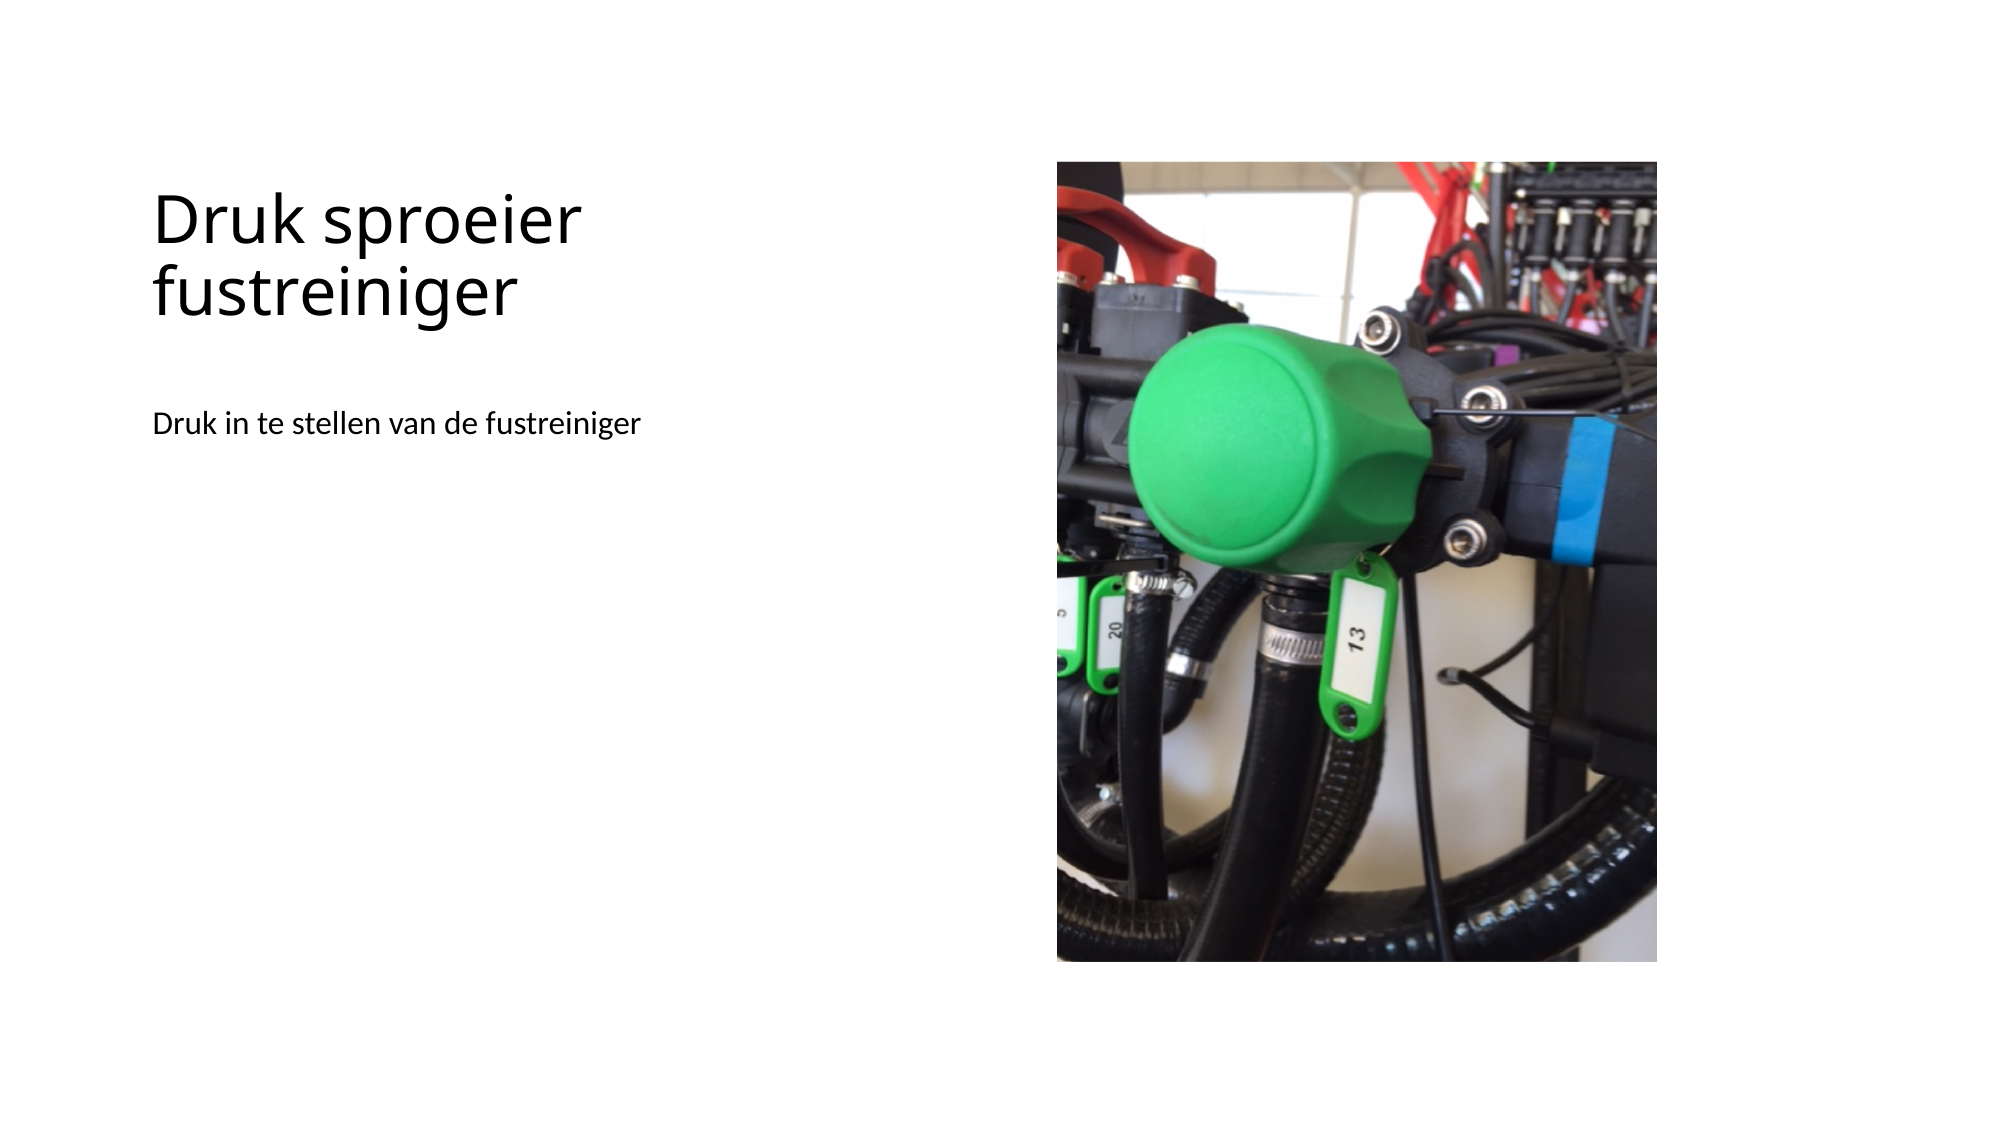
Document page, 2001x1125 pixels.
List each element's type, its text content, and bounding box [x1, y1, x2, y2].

picture [1057, 862, 1657, 961]
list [956, 261, 1757, 862]
picture [1057, 163, 1657, 261]
title Druk sproeier fustreiniger [137, 75, 783, 337]
list Druk in te stellen van de fustreiniger [137, 337, 783, 963]
